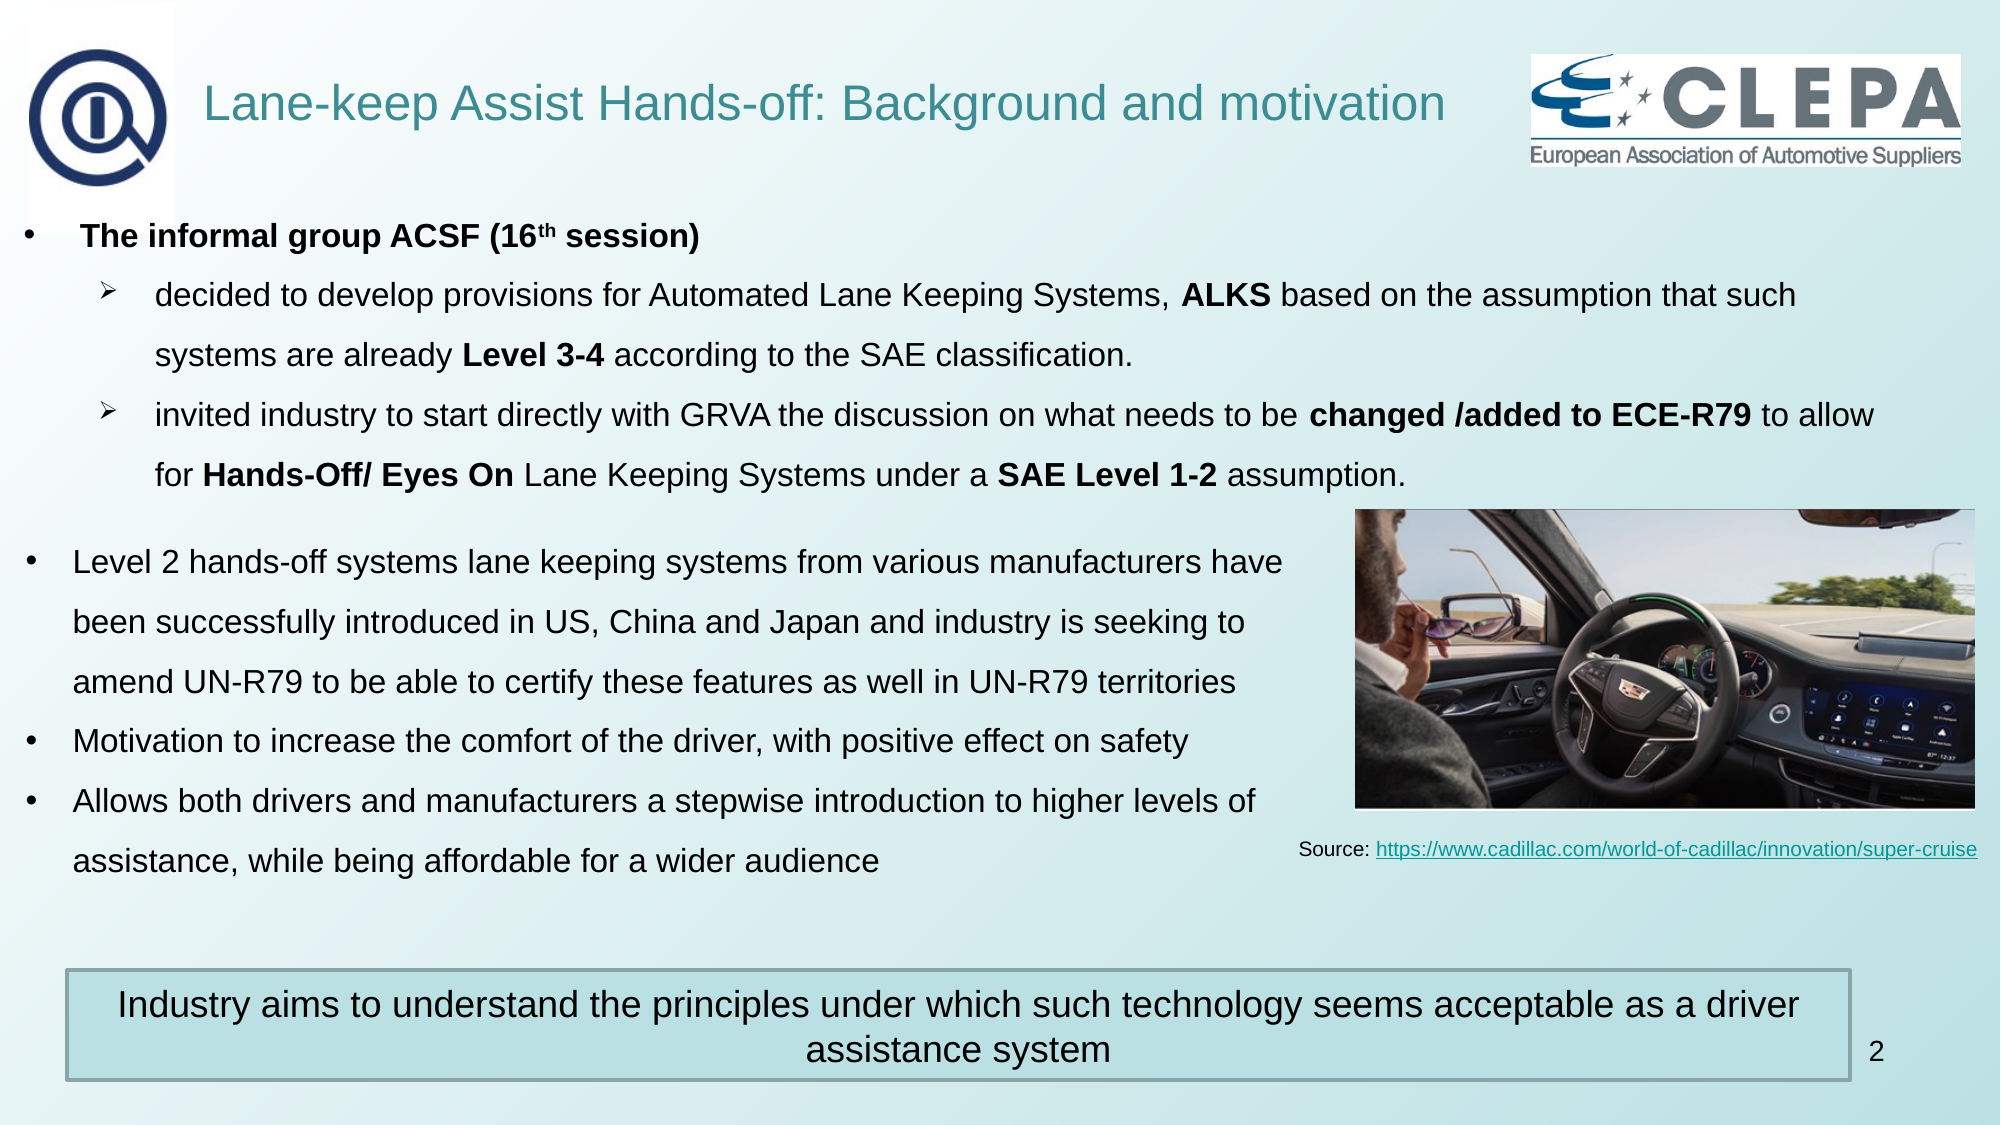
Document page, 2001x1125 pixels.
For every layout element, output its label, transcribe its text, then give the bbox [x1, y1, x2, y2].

slide_number 2 [1433, 1024, 1901, 1103]
text_box Level 2 hands-off systems lane keeping systems from various manufacturers have been successfully introduced in US, China and Japan and industry is seeking to amend UN-R79 to be able to certify these features as well in UN-R79 territories Motivation to increase the comfort of the driver, with positive effect on safety Allows both drivers and manufacturers a stepwise introduction to higher levels of assistance, while being affordable for a wider audience [10, 512, 1321, 887]
title Lane-keep Assist Hands-off: Background and motivation [0, 62, 1726, 251]
picture [1354, 509, 1976, 811]
text_box Industry aims to understand the principles under which such technology seems acceptable as a driver assistance system [65, 968, 1852, 1082]
text_box The informal group ACSF (16th session) decided to develop provisions for Automated Lane Keeping Systems, ALKS based on the assumption that such systems are already Level 3-4 according to the SAE classification. invited industry to start directly with GRVA the discussion on what needs to be changed /added to ECE-R79 to allow for Hands-Off/ Eyes On Lane Keeping Systems under a SAE Level 1-2 assumption. [8, 186, 1936, 501]
picture [1531, 54, 1961, 167]
text_box Source: https://www.cadillac.com/world-of-cadillac/innovation/super-cruise [1284, 816, 2000, 869]
picture [29, 3, 175, 62]
